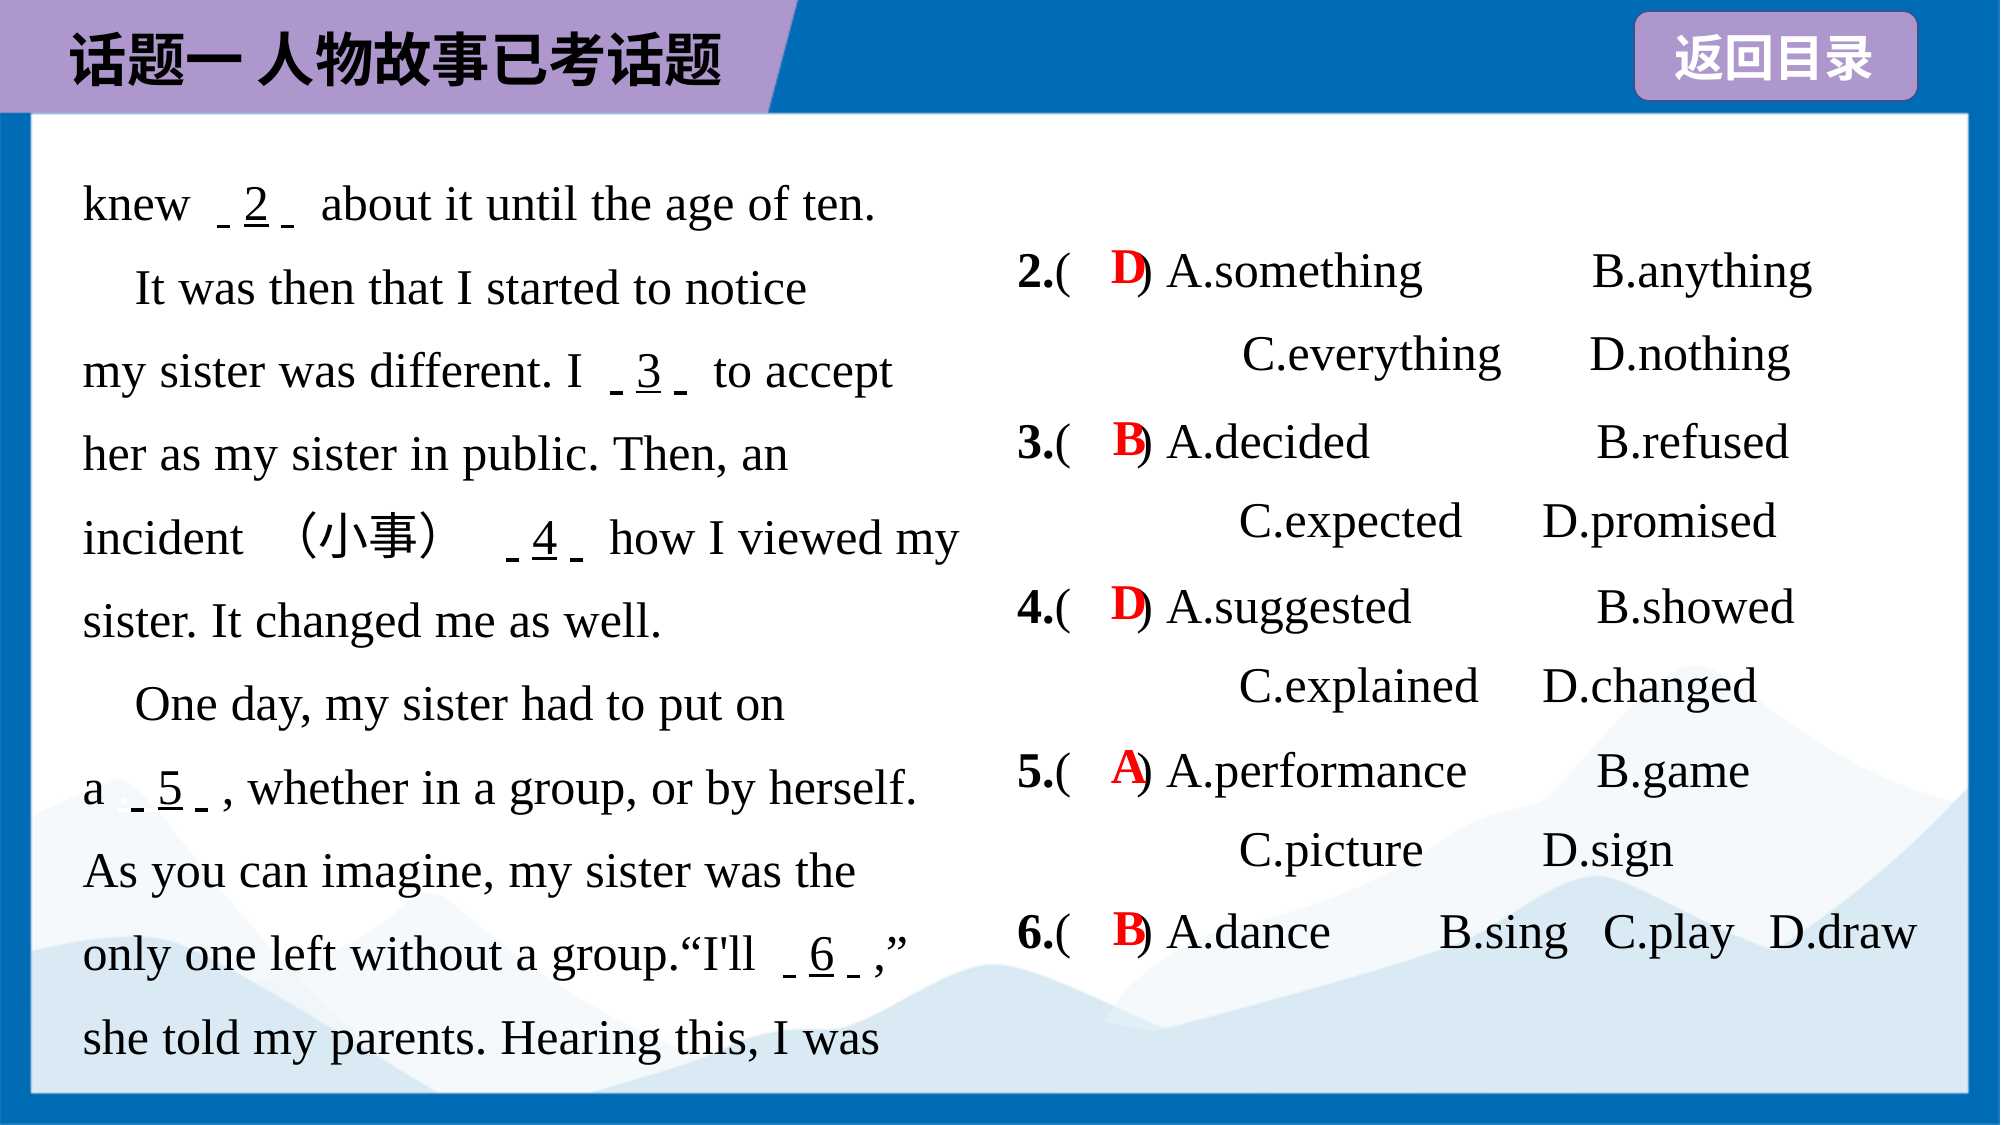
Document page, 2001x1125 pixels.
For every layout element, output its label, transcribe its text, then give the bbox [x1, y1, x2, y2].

text_box D [1092, 550, 1165, 623]
text_box D [1092, 214, 1165, 287]
text_box 5.( ) A.performance B.game C.picture D.sign [1016, 714, 1919, 870]
text_box 3.( ) A.decided B.refused C.expected D.promised [1016, 385, 1919, 541]
picture [0, 0, 2000, 1125]
text_box 6.( ) A.dance B.sing C.play D.draw [1016, 879, 1919, 951]
text_box B [1094, 385, 1165, 458]
text_box A [1092, 714, 1165, 787]
text_box B [1094, 876, 1165, 949]
text_box 4.( ) A.suggested B.showed C.explained D.changed [1016, 549, 1919, 705]
text_box 2.( ) A.something B.anything C.everything D.nothing [1016, 213, 1919, 385]
text_box knew . .2. . about it until the age of ten. It was then that I started to notice my sister was different. I . .3. . to accept her as my sister in public. Then, an incident （小事） . .4. . how I viewed my sister. It changed me as well. One day, my sister had to put on a . .5. ., whether in a group, or by herself. As you can imagine, my sister was the only one left without a group.“I'll . .6. .,” she told my parents. Hearing this, I was [82, 147, 984, 1065]
